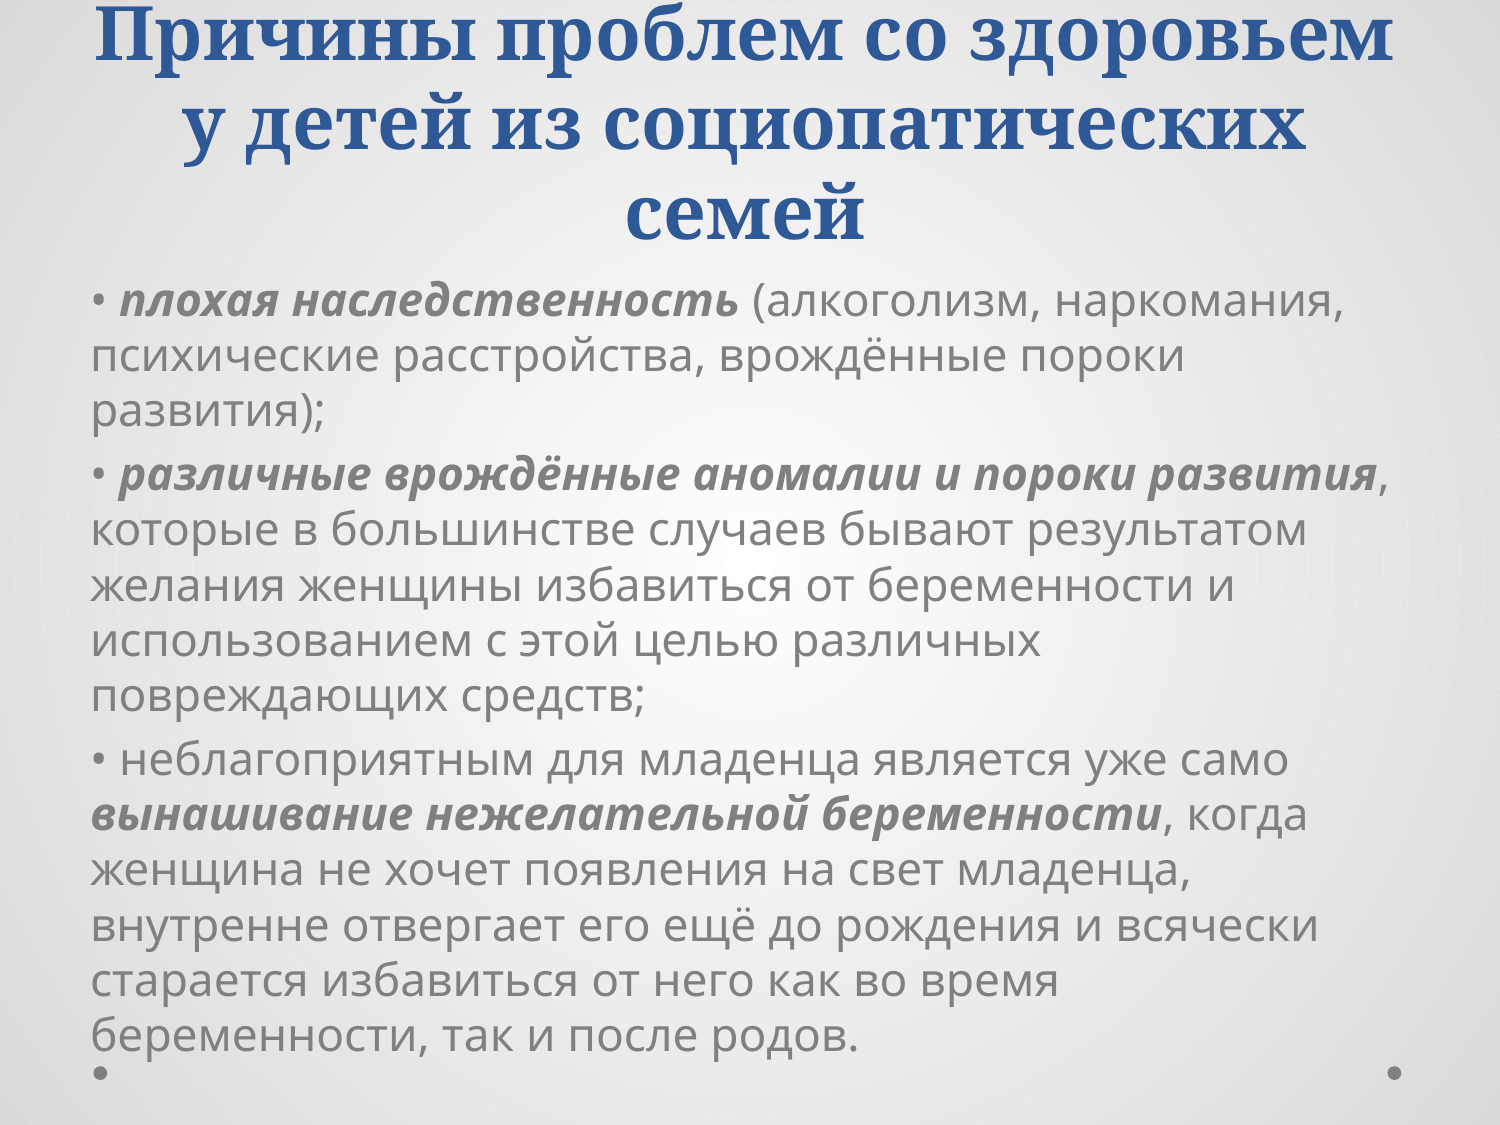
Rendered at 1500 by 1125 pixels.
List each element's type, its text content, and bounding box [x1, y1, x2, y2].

list • плохая наследственность (алкоголизм, наркомания, психические расстройства, врождённые пороки развития); • различные врождённые аномалии и пороки развития, которые в большинстве случаев бывают результатом желания женщины избавиться от беременности и использованием с этой целью различных повреждающих средств; • неблагоприятным для младенца является уже само вынашивание нежелательной беременности, когда женщина не хочет появления на свет младенца, внутренне отвергает его ещё до рождения и всячески старается избавиться от него как во время беременности, так и после родов. [75, 262, 1425, 1071]
title Причины проблем со здоровьем у детей из социопатических семей [64, 0, 1425, 263]
